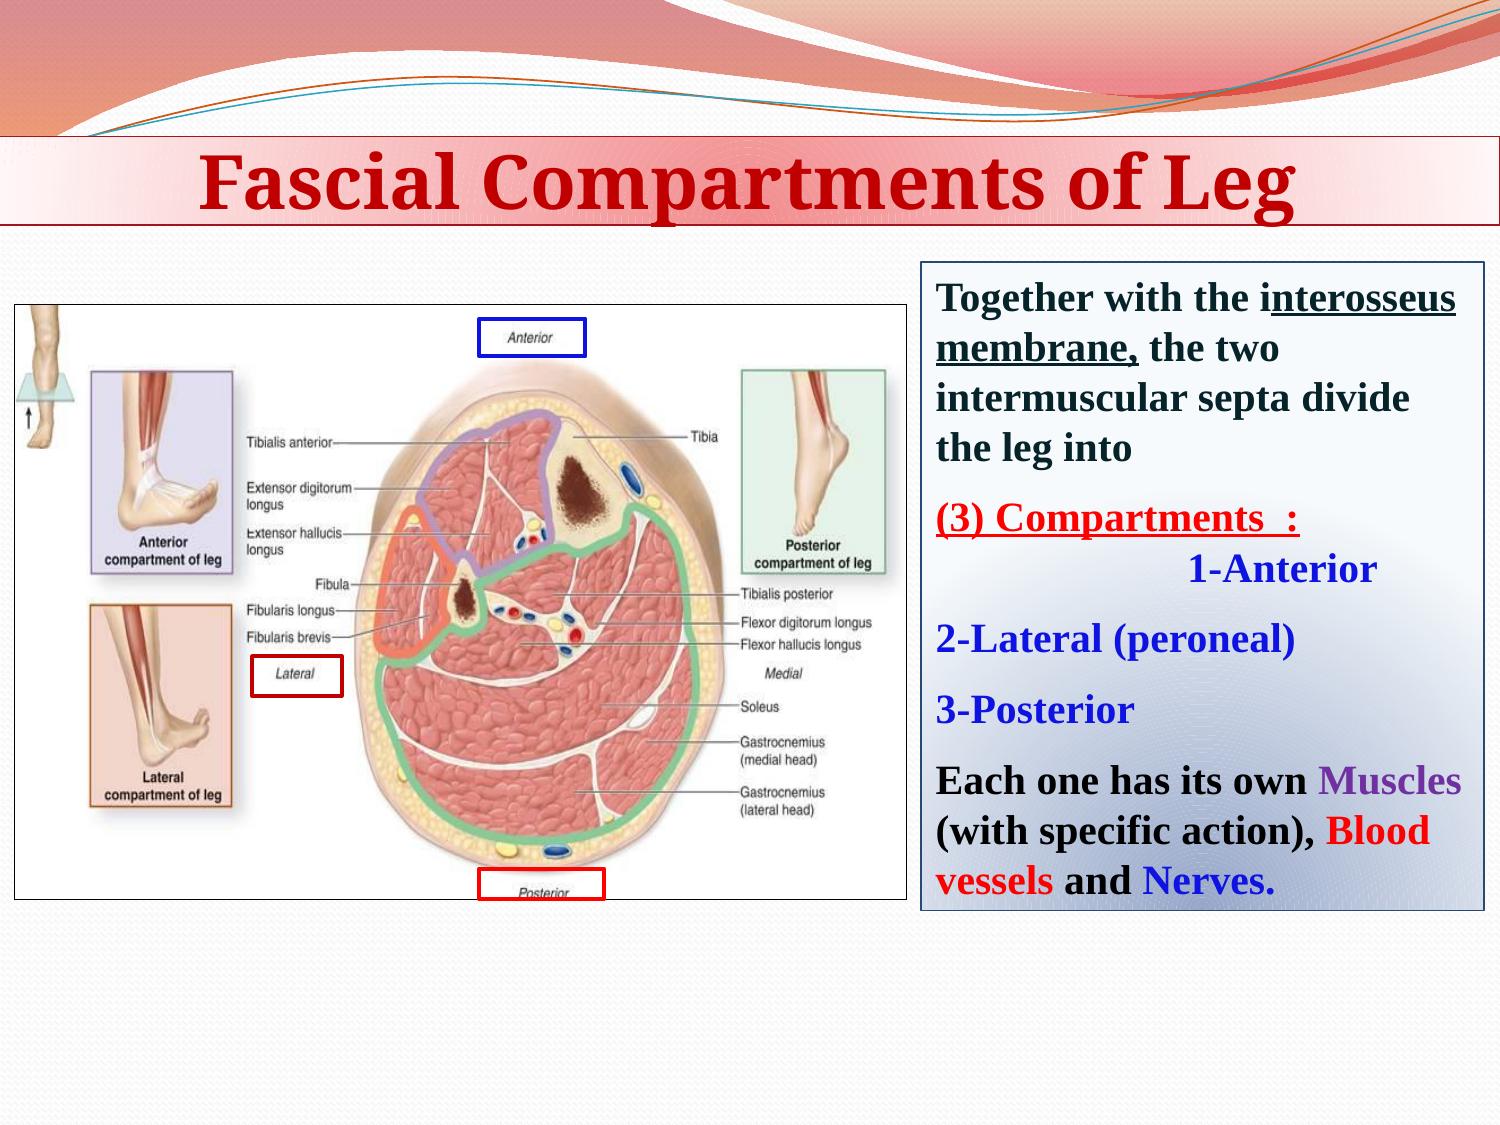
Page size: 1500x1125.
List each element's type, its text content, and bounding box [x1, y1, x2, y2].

picture [14, 303, 907, 900]
text_box Together with the interosseus membrane, the two intermuscular septa divide the leg into (3) Compartments : 1-Anterior 2-Lateral (peroneal) 3-Posterior Each one has its own Muscles (with specific action), Blood vessels and Nerves. [920, 261, 1485, 911]
title Fascial Compartments of Leg [0, 136, 1500, 226]
